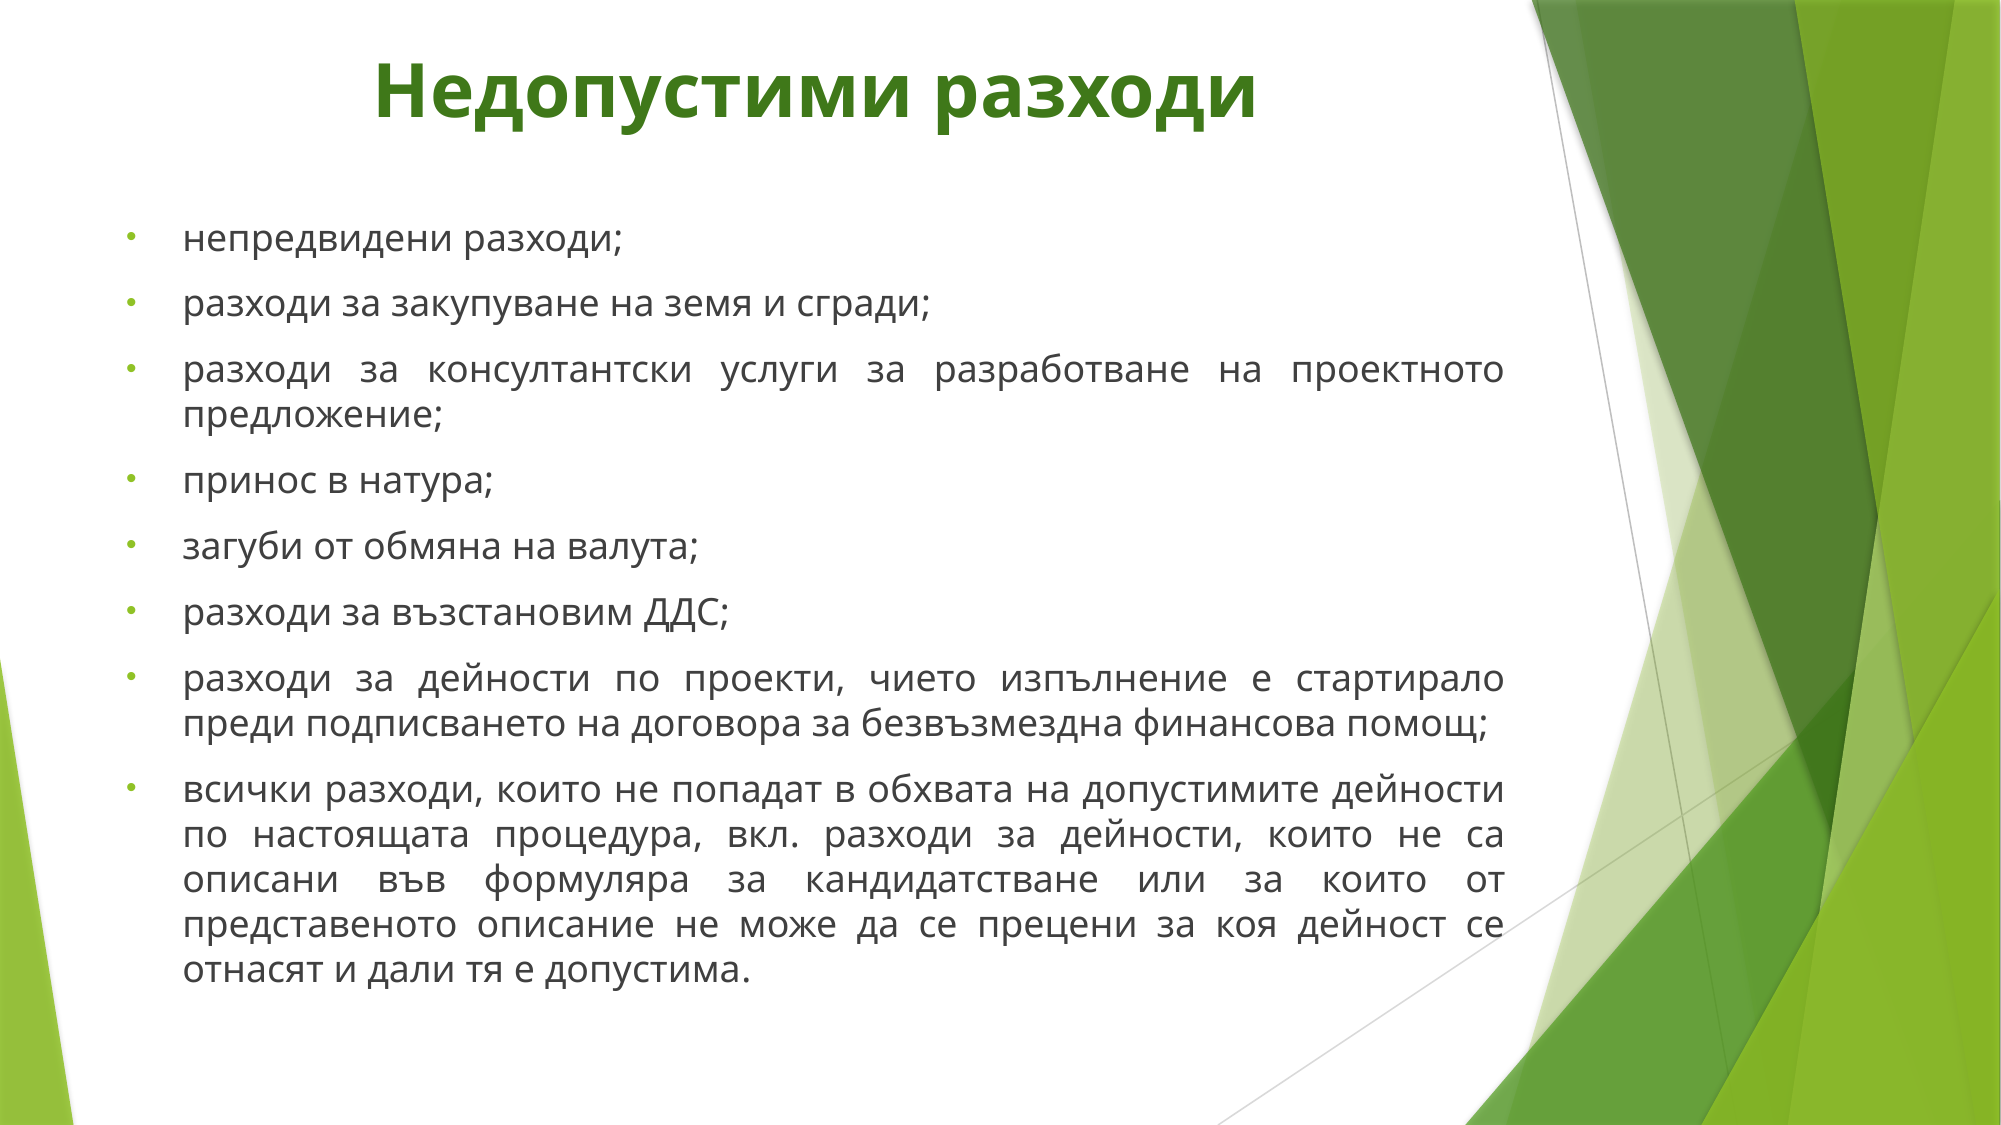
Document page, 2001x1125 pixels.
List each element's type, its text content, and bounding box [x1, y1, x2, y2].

title Недопустими разходи [111, 34, 1522, 140]
list непредвидени разходи; разходи за закупуване на земя и сгради; разходи за консултантски услуги за разработване на проектното предложение; принос в натура; загуби от обмяна на валута; разходи за възстановим ДДС; разходи за дейности по проекти, чието изпълнение е стартирало преди подписването на договора за безвъзмездна финансова помощ; всички разходи, които не попадат в обхвата на допустимите дейности по настоящата процедура, вкл. разходи за дейности, които не са описани във формуляра за кандидатстване или за които от представеното описание не може да се прецени за коя дейност се отнасят и дали тя е допустима. [111, 140, 1522, 1105]
